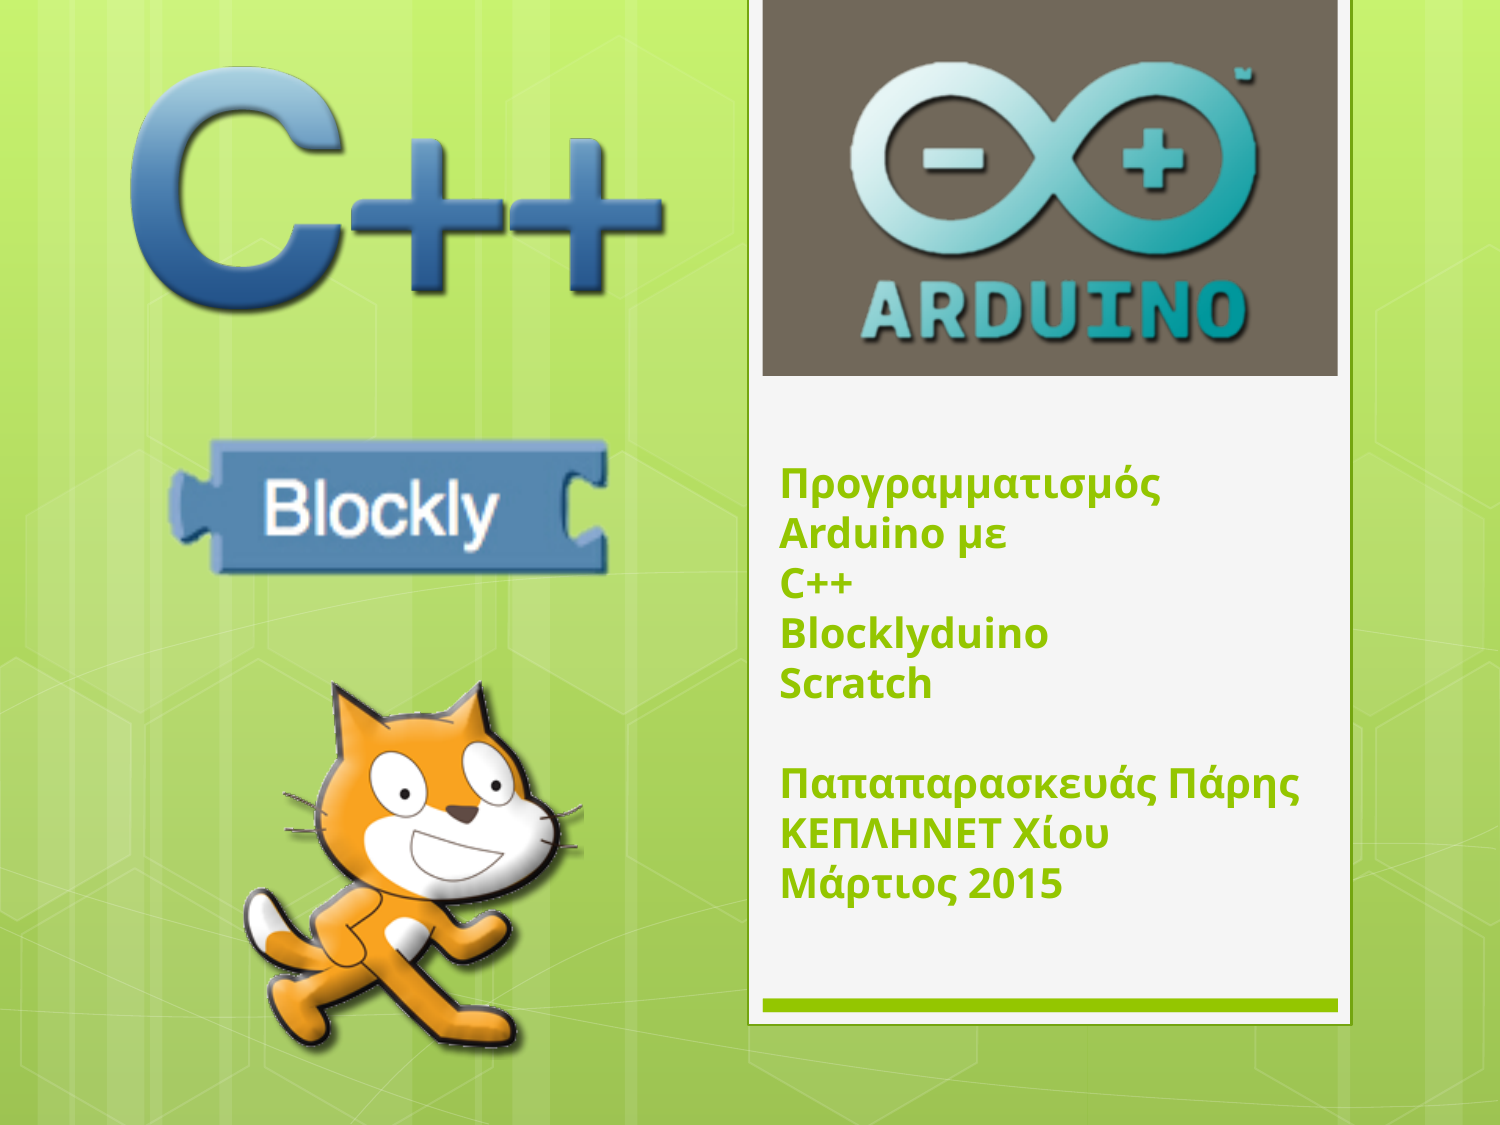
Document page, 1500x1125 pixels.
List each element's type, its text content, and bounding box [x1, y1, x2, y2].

picture [71, 0, 724, 610]
picture [242, 668, 584, 1060]
picture [818, 33, 1289, 369]
title Προγραμματισμός Arduino με C++ Blocklyduino Scratch Παπαπαρασκευάς Πάρης ΚΕΠΛΗΝΕΤ Χίου Μάρτιος 2015 [764, 550, 1343, 965]
